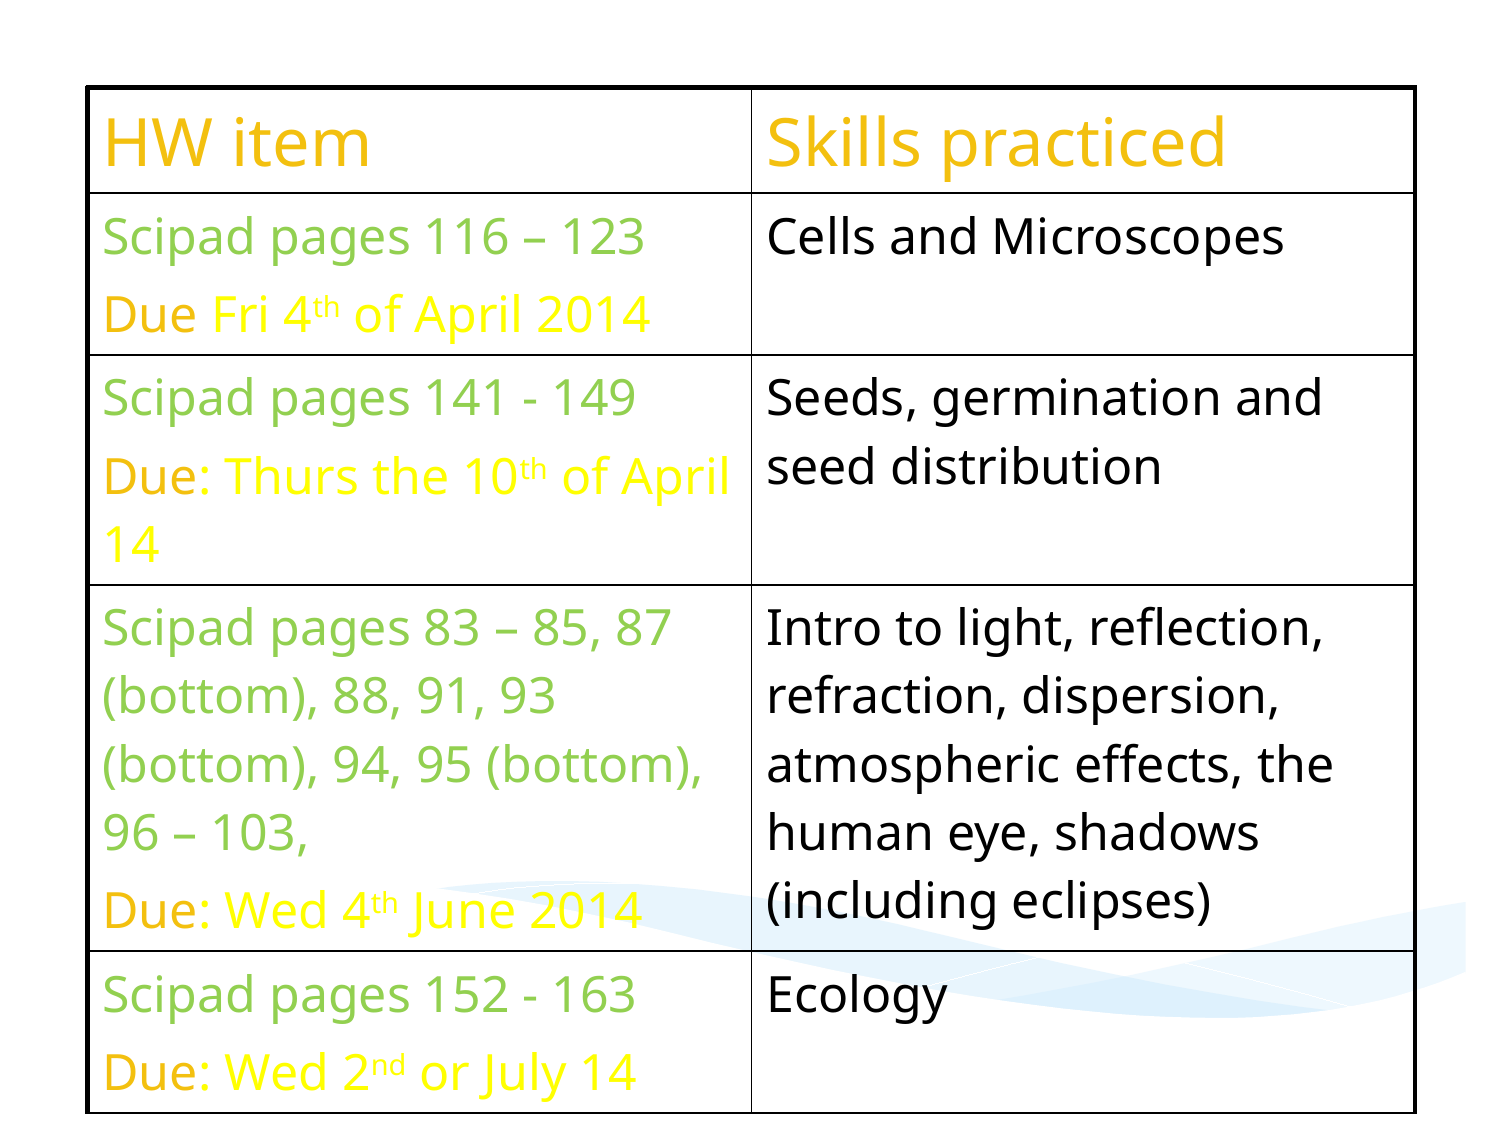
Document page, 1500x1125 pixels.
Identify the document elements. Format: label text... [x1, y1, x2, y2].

table_cell Ecology [752, 952, 1413, 1112]
table_cell Scipad pages 83 – 85, 87 (bottom), 88, 91, 93 (bottom), 94, 95 (bottom), 96 – 103, Due: Wed 4th June 2014 [90, 586, 751, 950]
table_cell Seeds, germination and seed distribution [752, 356, 1413, 584]
table_cell Cells and Microscopes [752, 194, 1413, 354]
table_cell Intro to light, reflection, refraction, dispersion, atmospheric effects, the human eye, shadows (including eclipses) [752, 586, 1413, 950]
table_cell Scipad pages 116 – 123 Due Fri 4th of April 2014 [90, 194, 751, 354]
table_header Skills practiced [752, 90, 1413, 192]
table_header HW item [90, 90, 751, 192]
table_cell Scipad pages 152 - 163 Due: Wed 2nd or July 14 [90, 952, 751, 1112]
table_cell Scipad pages 141 - 149 Due: Thurs the 10th of April 14 [90, 356, 751, 584]
